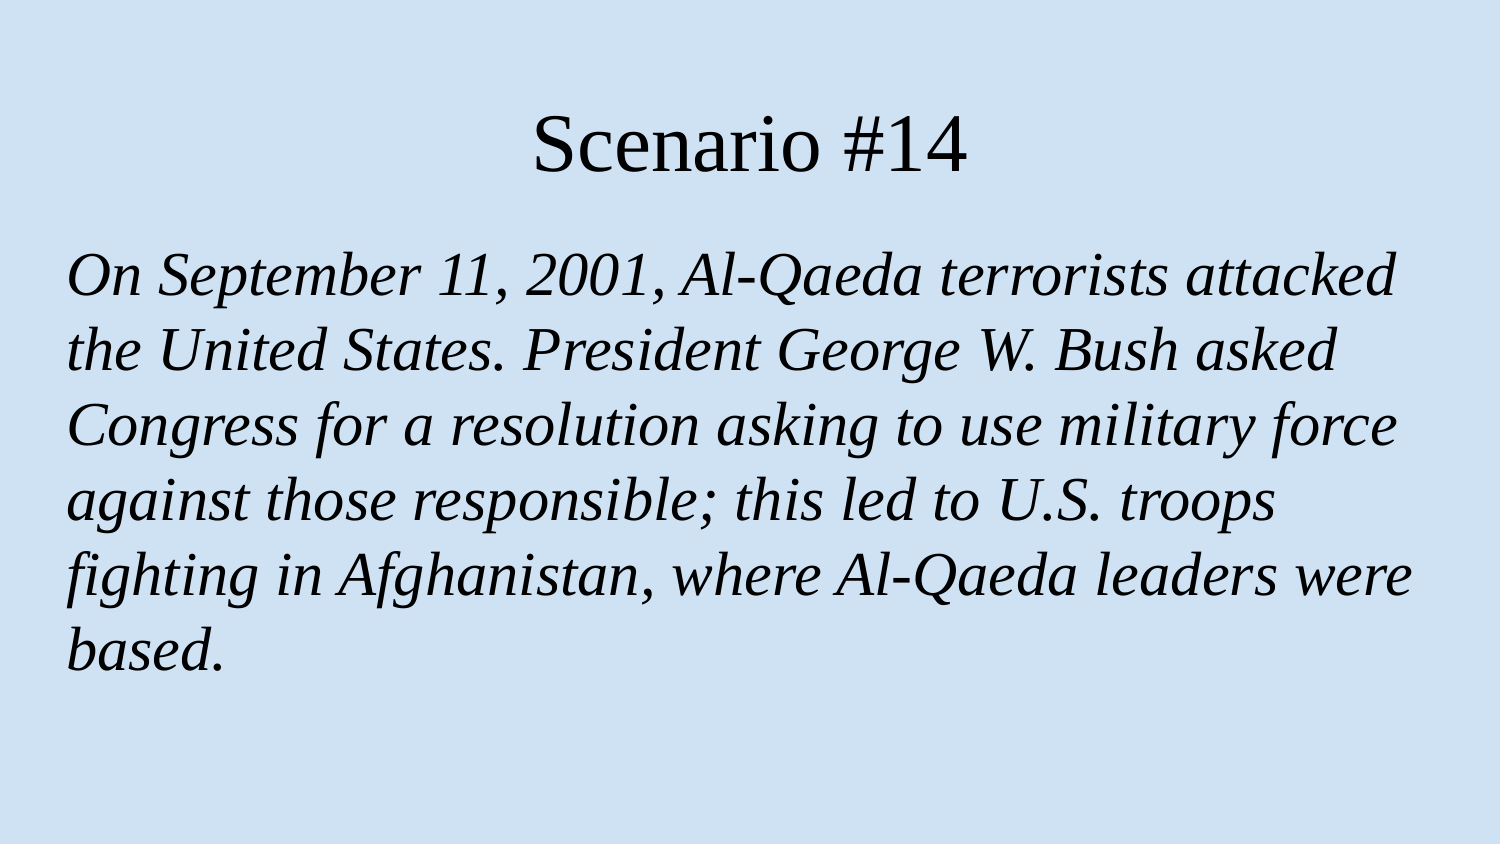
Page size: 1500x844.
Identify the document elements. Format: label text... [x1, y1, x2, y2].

list On September 11, 2001, Al-Qaeda terrorists attacked the United States. President George W. Bush asked Congress for a resolution asking to use military force against those responsible; this led to U.S. troops fighting in Afghanistan, where Al-Qaeda leaders were based. [51, 218, 1449, 750]
title Scenario #14 [51, 72, 1449, 167]
